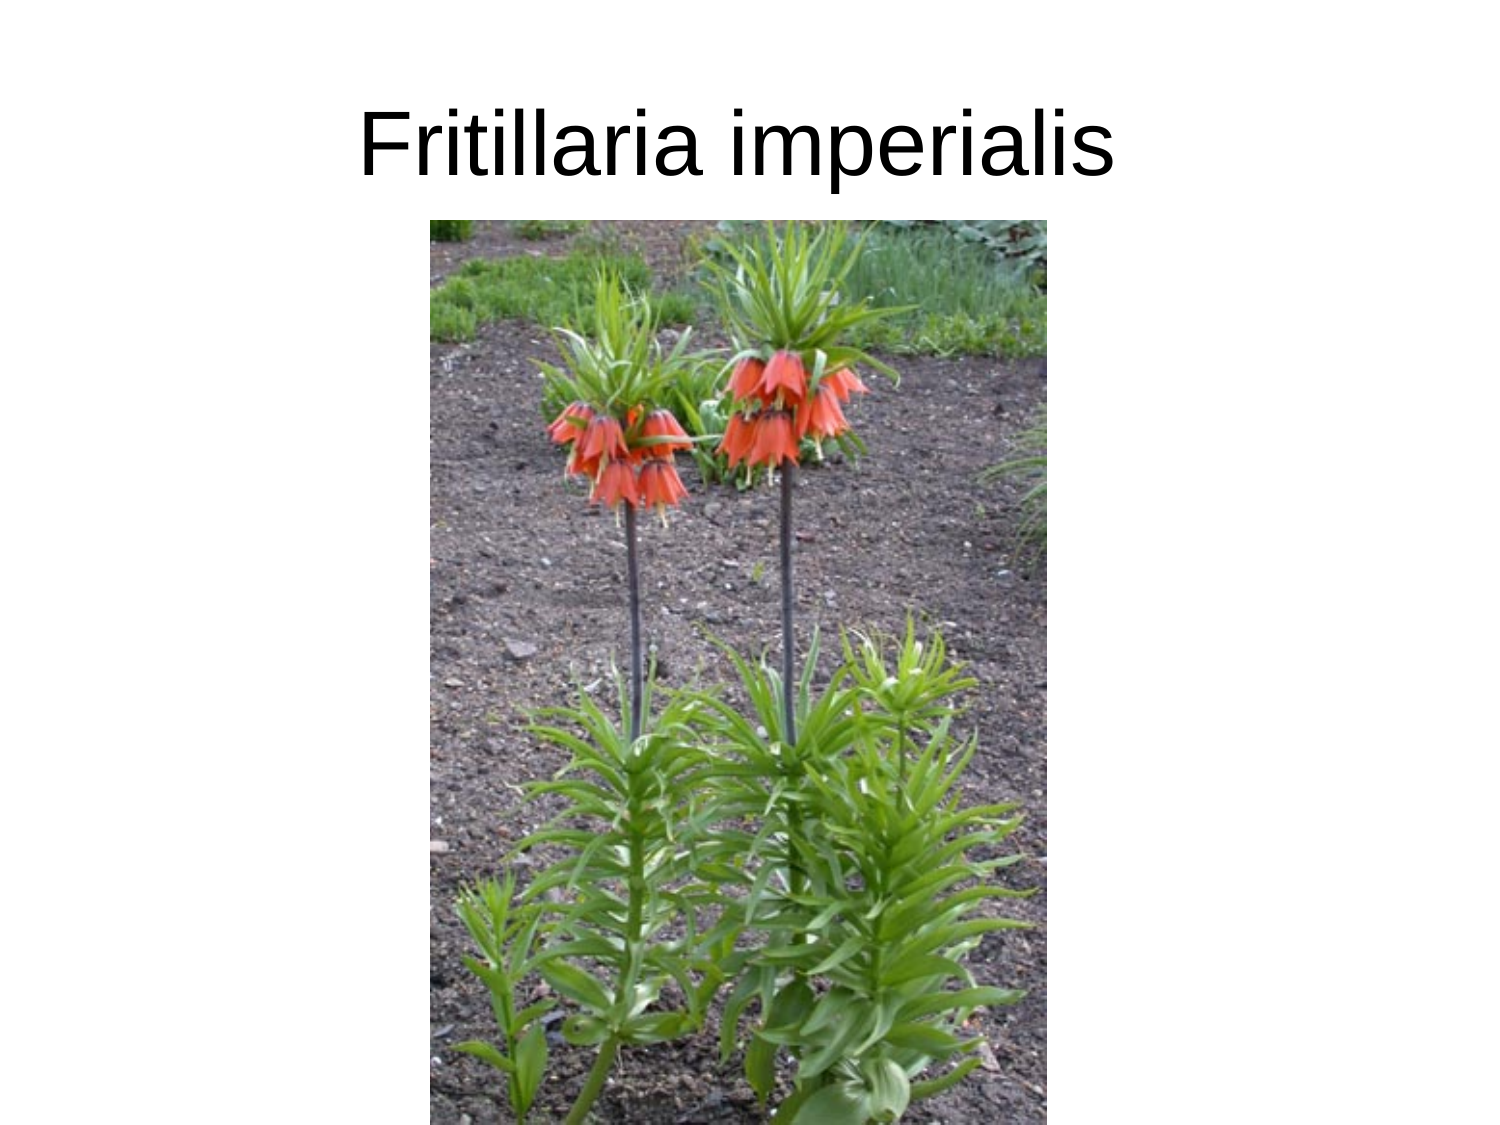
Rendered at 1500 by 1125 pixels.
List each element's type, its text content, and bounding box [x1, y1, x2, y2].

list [430, 220, 1048, 1125]
title Fritillaria imperialis [75, 45, 1425, 233]
